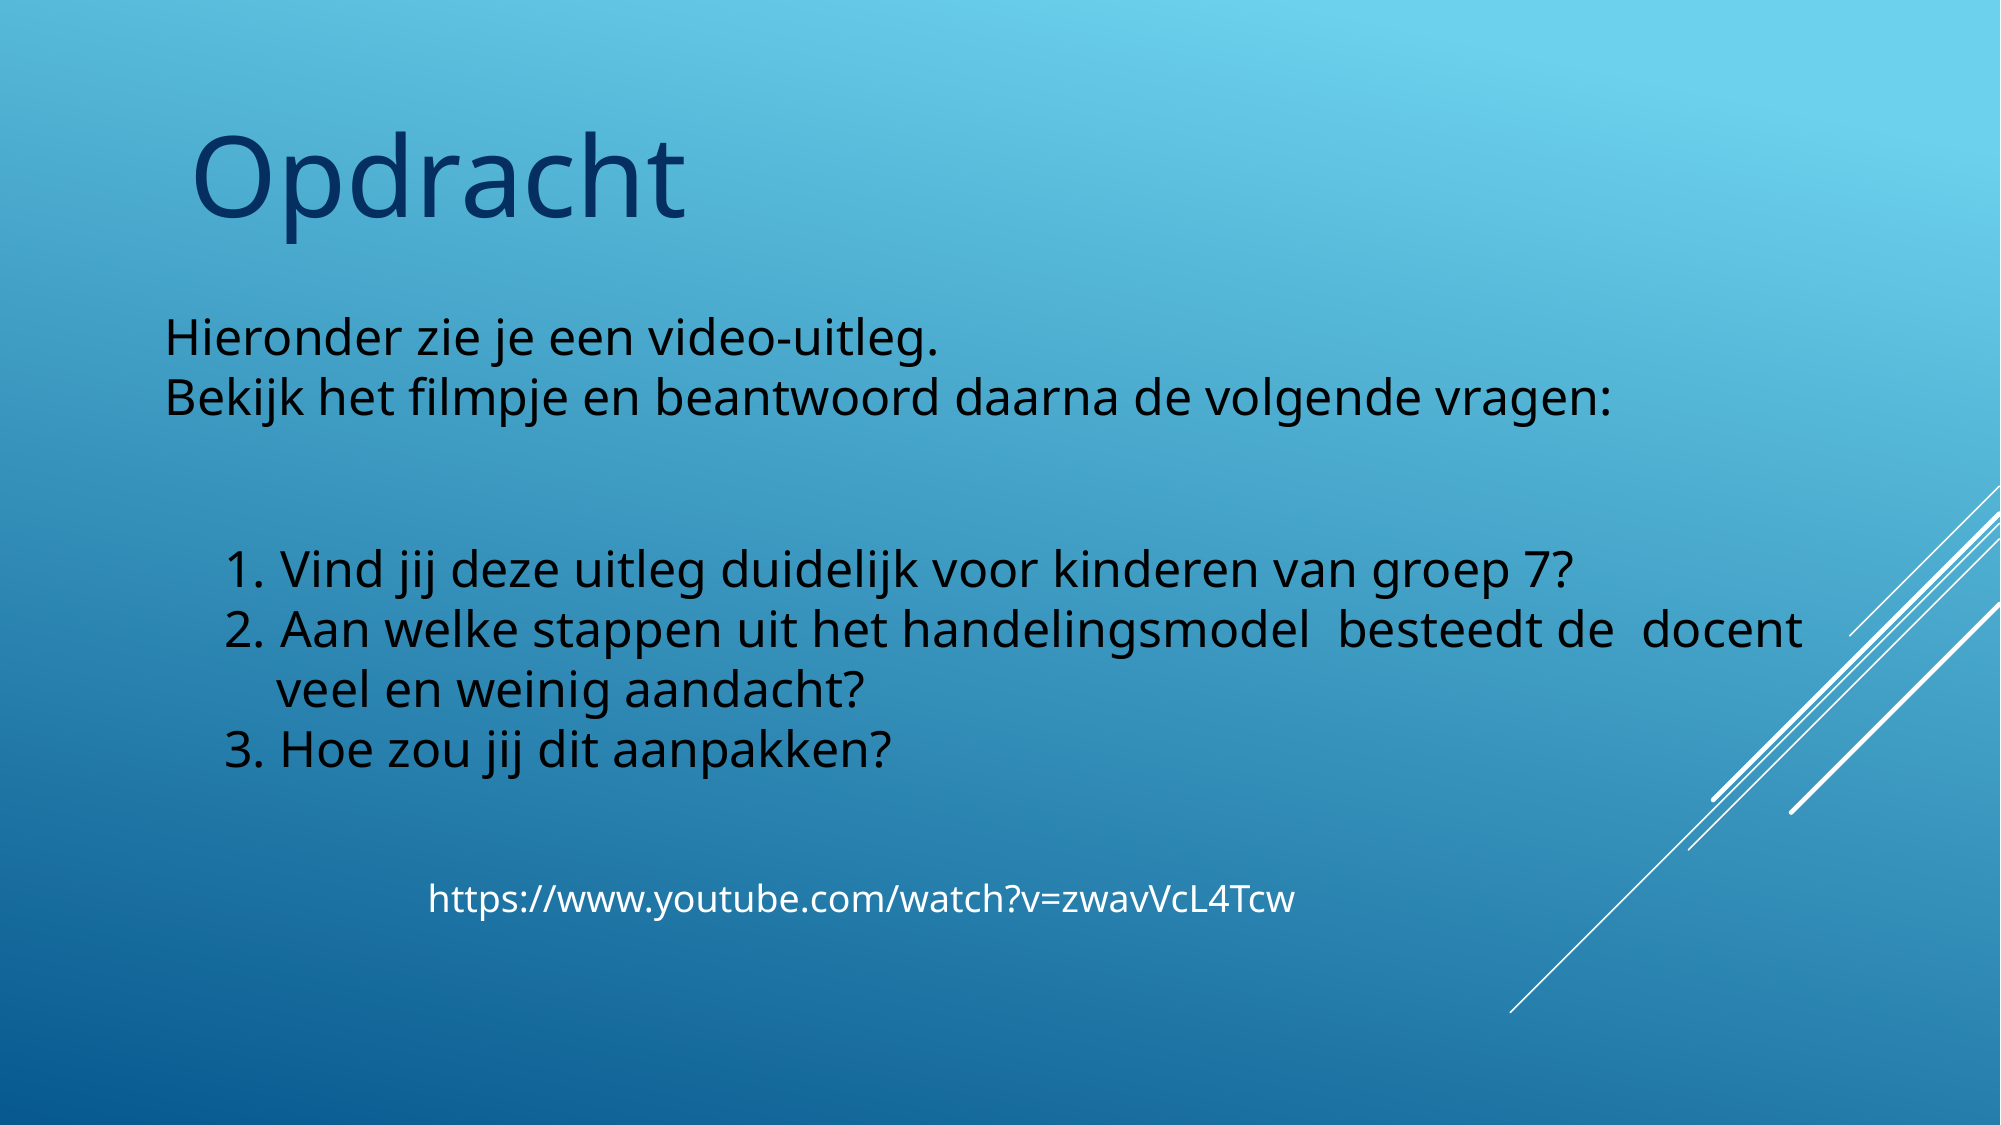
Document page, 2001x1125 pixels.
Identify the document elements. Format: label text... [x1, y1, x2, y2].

text_box Hieronder zie je een video-uitleg. Bekijk het filmpje en beantwoord daarna de volgende vragen: [149, 298, 1802, 433]
text_box Opdracht [174, 97, 703, 248]
text_box https://www.youtube.com/watch?v=zwavVcL4Tcw [412, 867, 1415, 928]
text_box Vind jij deze uitleg duidelijk voor kinderen van groep 7? Aan welke stappen uit het handelingsmodel besteedt de docent veel en weinig aandacht? 3. Hoe zou jij dit aanpakken? [209, 529, 1833, 785]
